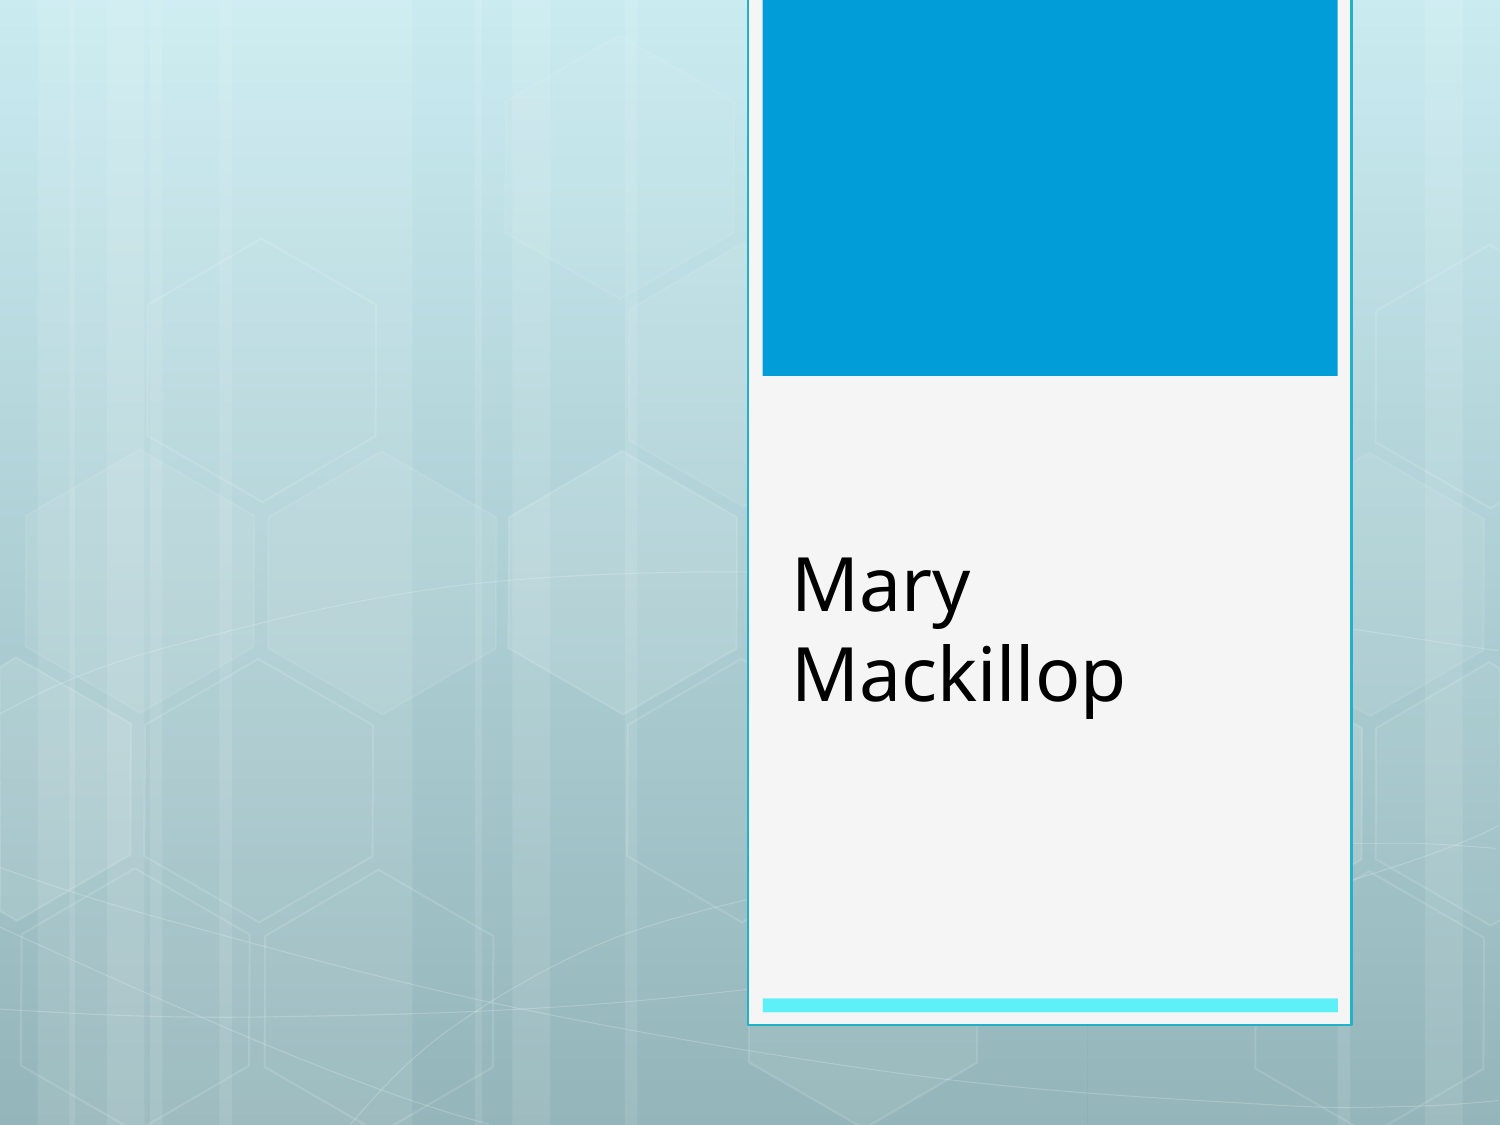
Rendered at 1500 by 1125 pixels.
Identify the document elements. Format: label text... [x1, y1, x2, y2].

title Mary Mackillop [776, 444, 1320, 724]
